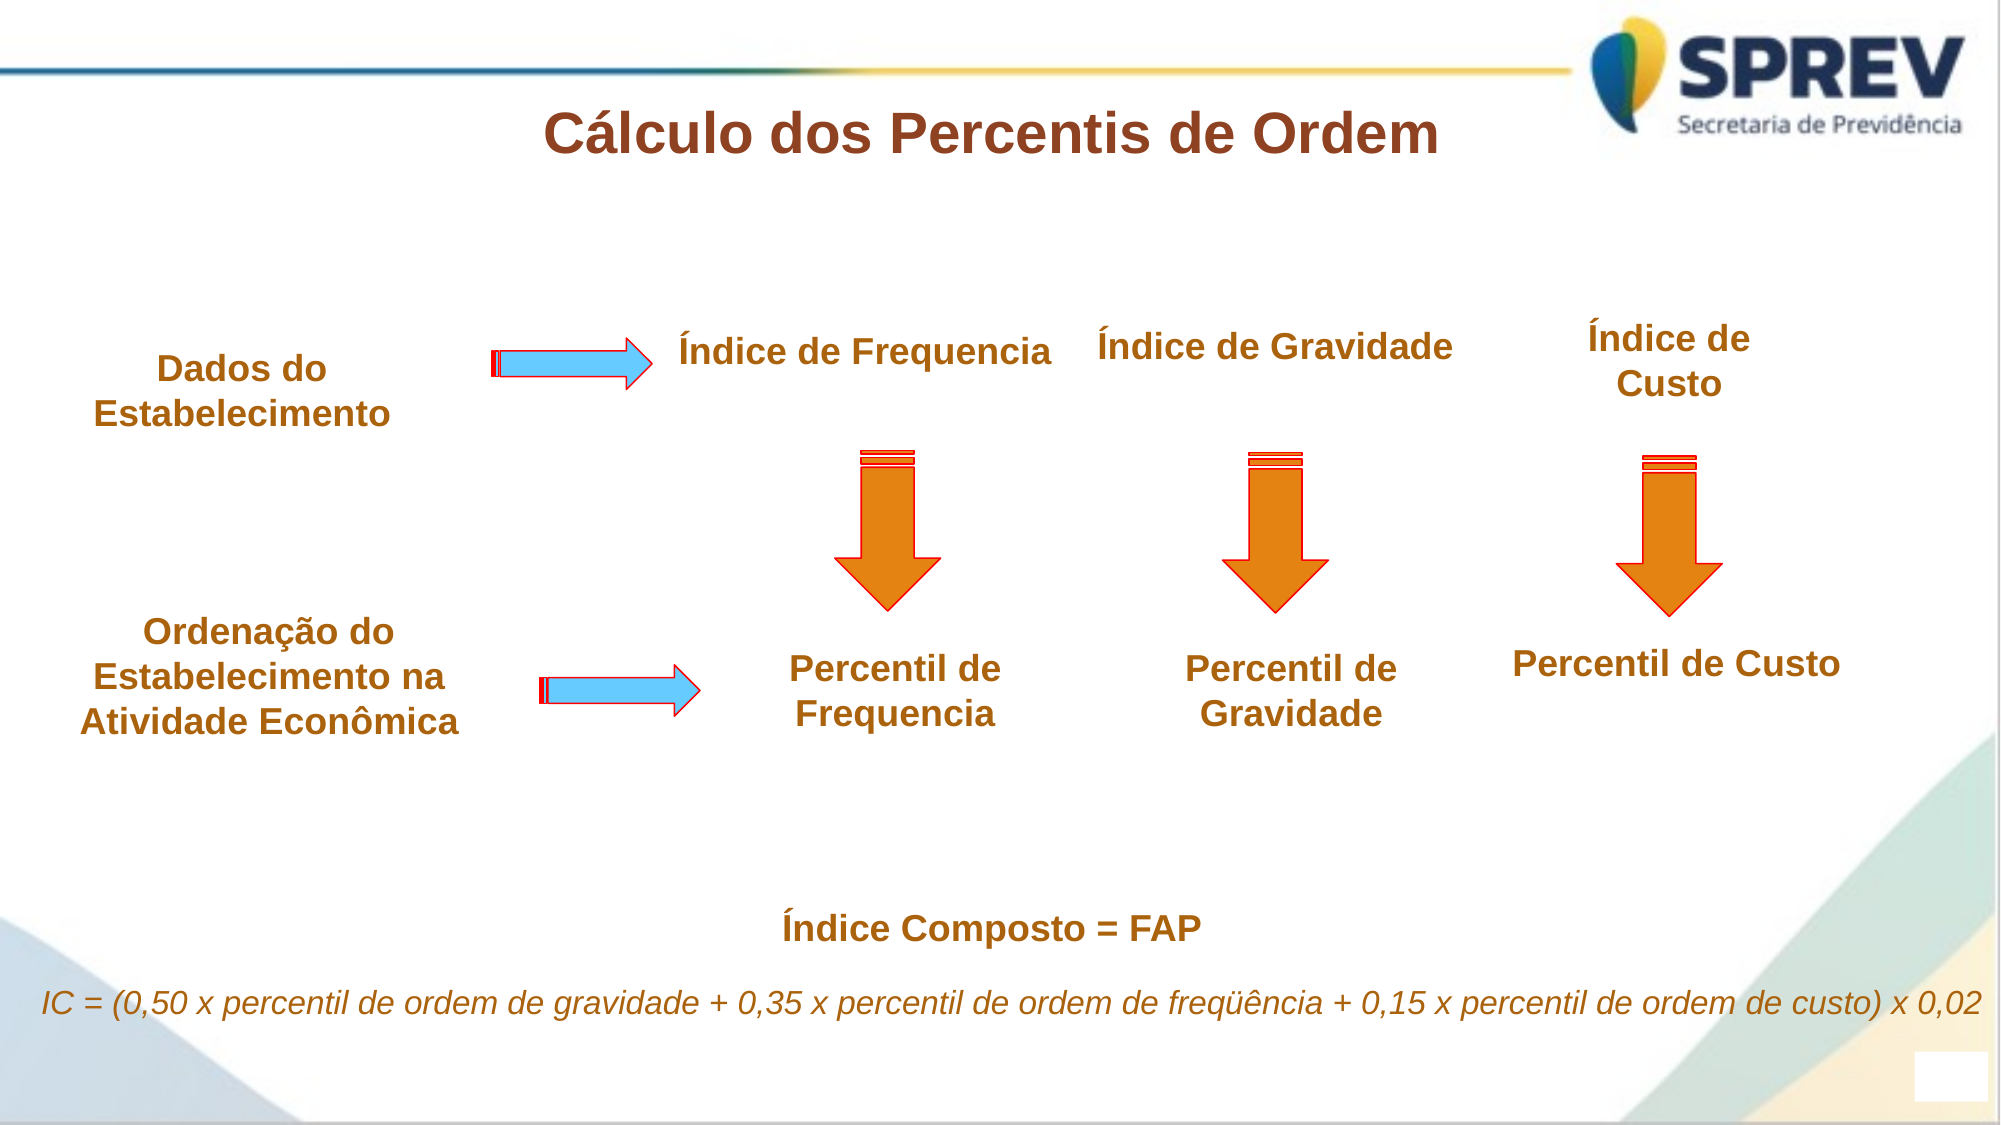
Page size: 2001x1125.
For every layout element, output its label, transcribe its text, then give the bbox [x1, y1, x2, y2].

picture [0, 0, 2001, 1125]
text_box [834, 467, 941, 612]
text_box [1914, 1051, 1989, 1102]
text_box IC = (0,50 x percentil de ordem de gravidade + 0,35 x percentil de ordem de freqüência + 0,15 x percentil de ordem de custo) x 0,02 [24, 973, 2000, 1029]
text_box Ordenação do Estabelecimento na Atividade Econômica [42, 599, 496, 750]
text_box Índice de Frequencia [652, 319, 1078, 379]
text_box [1642, 456, 1696, 460]
text_box Índice Composto = FAP [661, 896, 1323, 956]
text_box [495, 350, 499, 377]
text_box Índice de Gravidade [1062, 314, 1456, 375]
text_box [500, 338, 653, 390]
text_box [1616, 472, 1723, 617]
text_box Índice de Custo [1456, 306, 1882, 412]
text_box Percentil de Gravidade [1078, 636, 1504, 742]
text_box [861, 457, 915, 464]
text_box Dados do Estabelecimento [16, 336, 468, 442]
text_box Percentil de Frequencia [682, 636, 1078, 742]
text_box [1222, 468, 1329, 614]
text_box Percentil de Custo [1464, 631, 1890, 691]
text_box [1249, 458, 1302, 466]
text_box [861, 450, 915, 455]
text_box Cálculo dos Percentis de Ordem [141, 87, 1843, 173]
text_box [1249, 452, 1302, 456]
text_box [1642, 462, 1696, 470]
text_box [543, 664, 701, 717]
